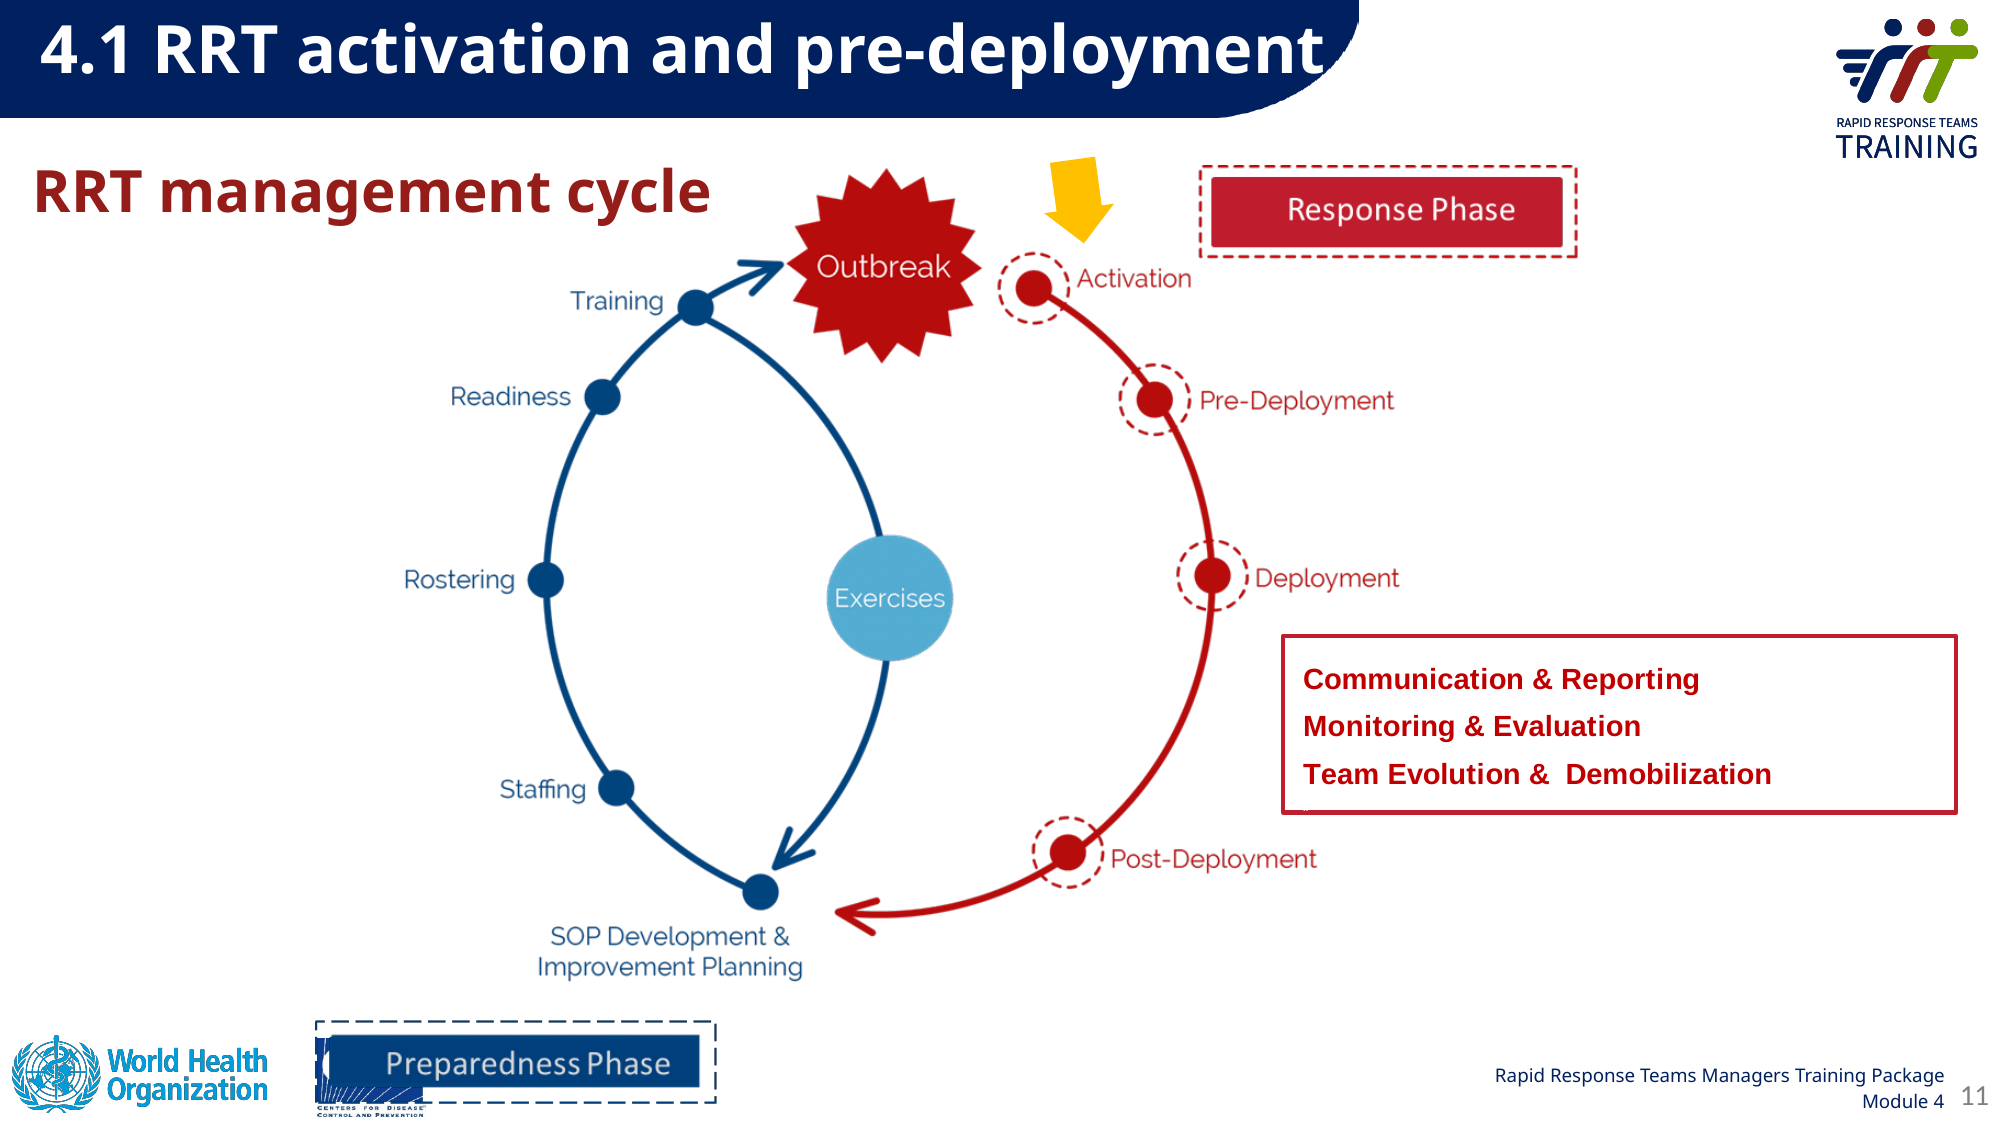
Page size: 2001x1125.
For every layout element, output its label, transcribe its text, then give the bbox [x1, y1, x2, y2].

text_box 4.1 RRT activation and pre-deployment [25, 0, 1374, 95]
picture [12, 1083, 48, 1113]
text_box Communication & Reporting Monitoring & Evaluation Team Evolution & Demobilization h [1578, 635, 1957, 813]
slide_number 11 [1944, 1069, 2000, 1125]
picture [71, 1053, 90, 1091]
text_box [1051, 157, 1096, 165]
picture [59, 1035, 267, 1113]
picture [34, 1054, 43, 1078]
picture [36, 1088, 78, 1105]
title RRT management cycle [24, 139, 747, 247]
picture [40, 1062, 47, 1070]
picture [50, 1108, 62, 1113]
picture [46, 1056, 54, 1062]
picture [22, 1062, 26, 1077]
picture [1835, 19, 1978, 167]
picture [24, 1054, 36, 1087]
picture [0, 0, 1359, 118]
picture [315, 165, 1578, 1117]
picture [12, 1035, 54, 1068]
picture [30, 1083, 37, 1091]
